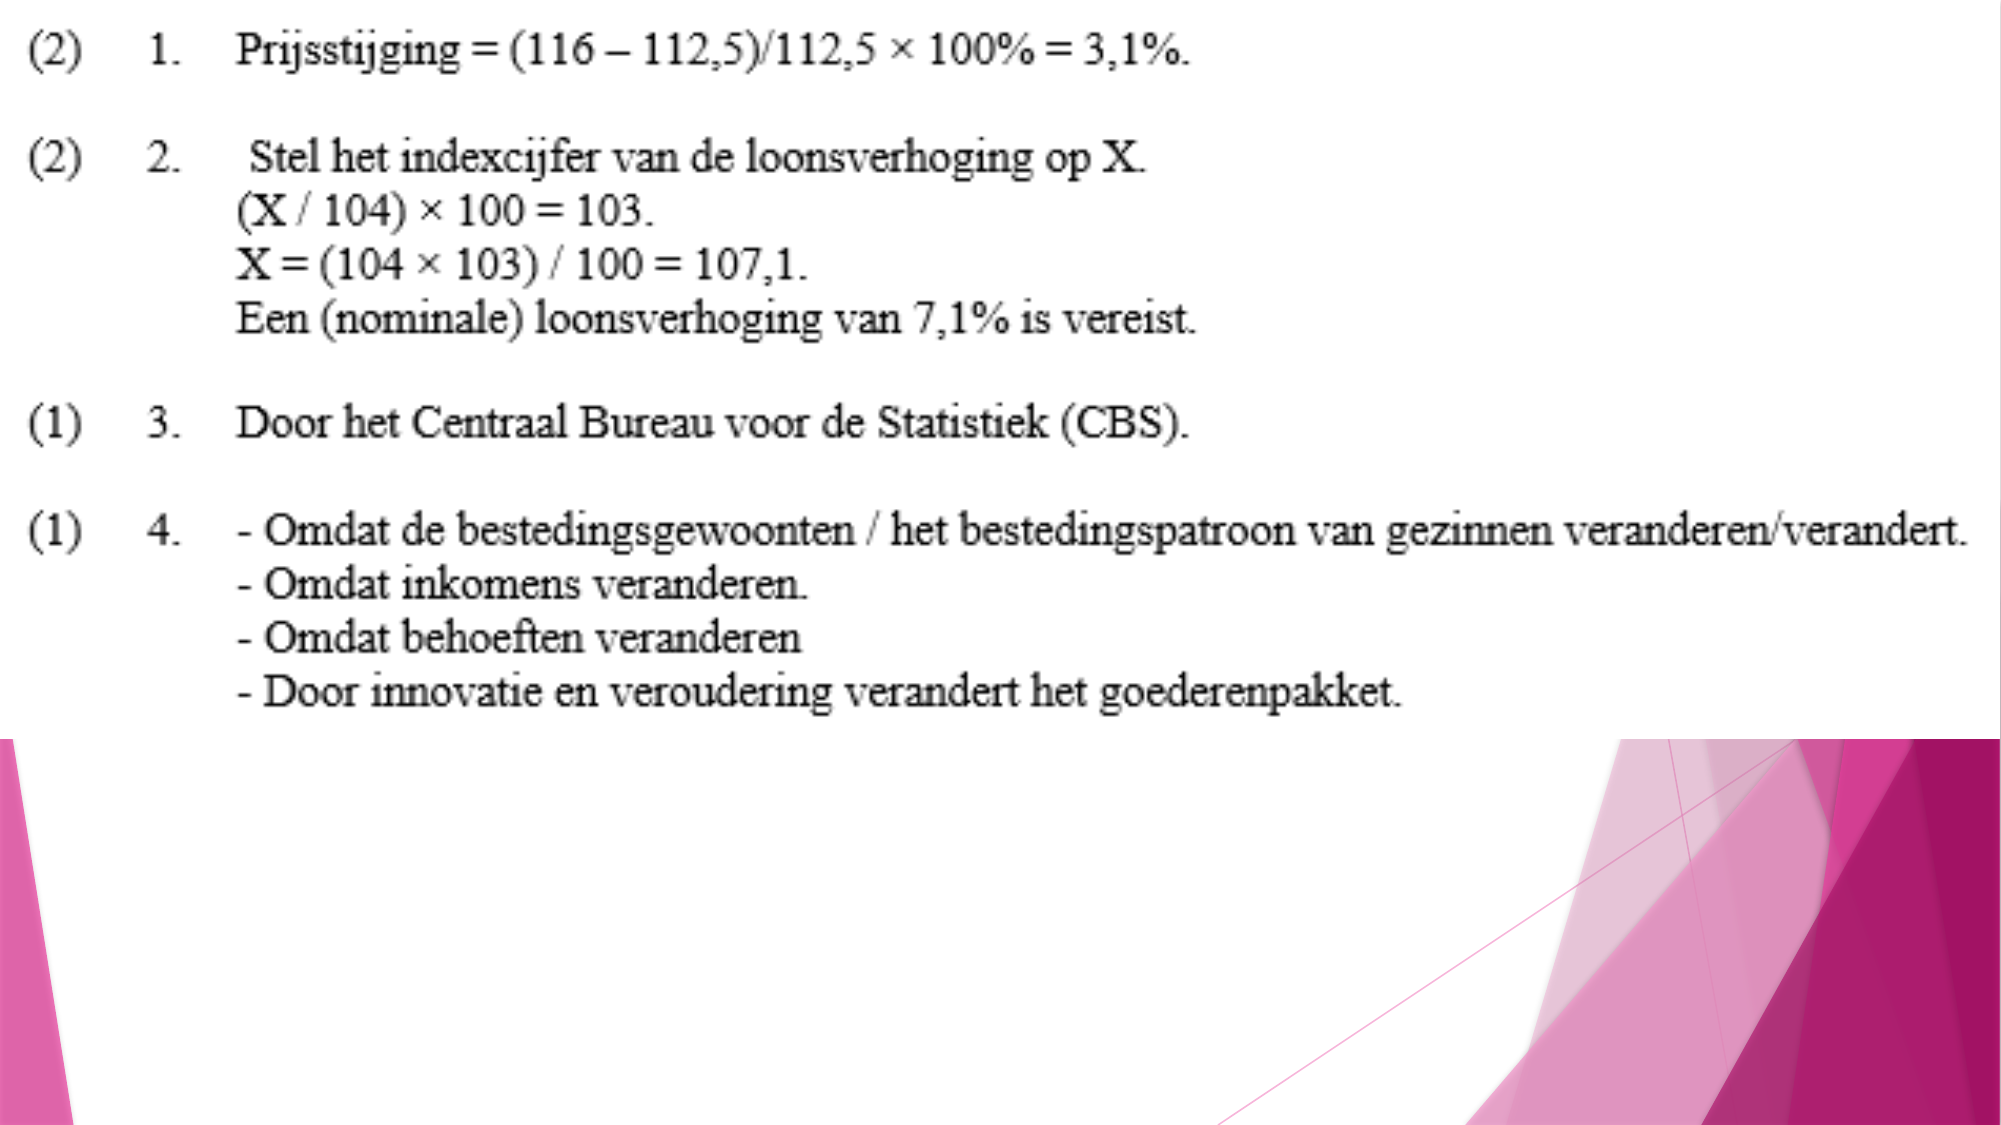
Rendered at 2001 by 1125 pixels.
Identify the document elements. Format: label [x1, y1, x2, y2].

picture [0, 0, 2000, 739]
